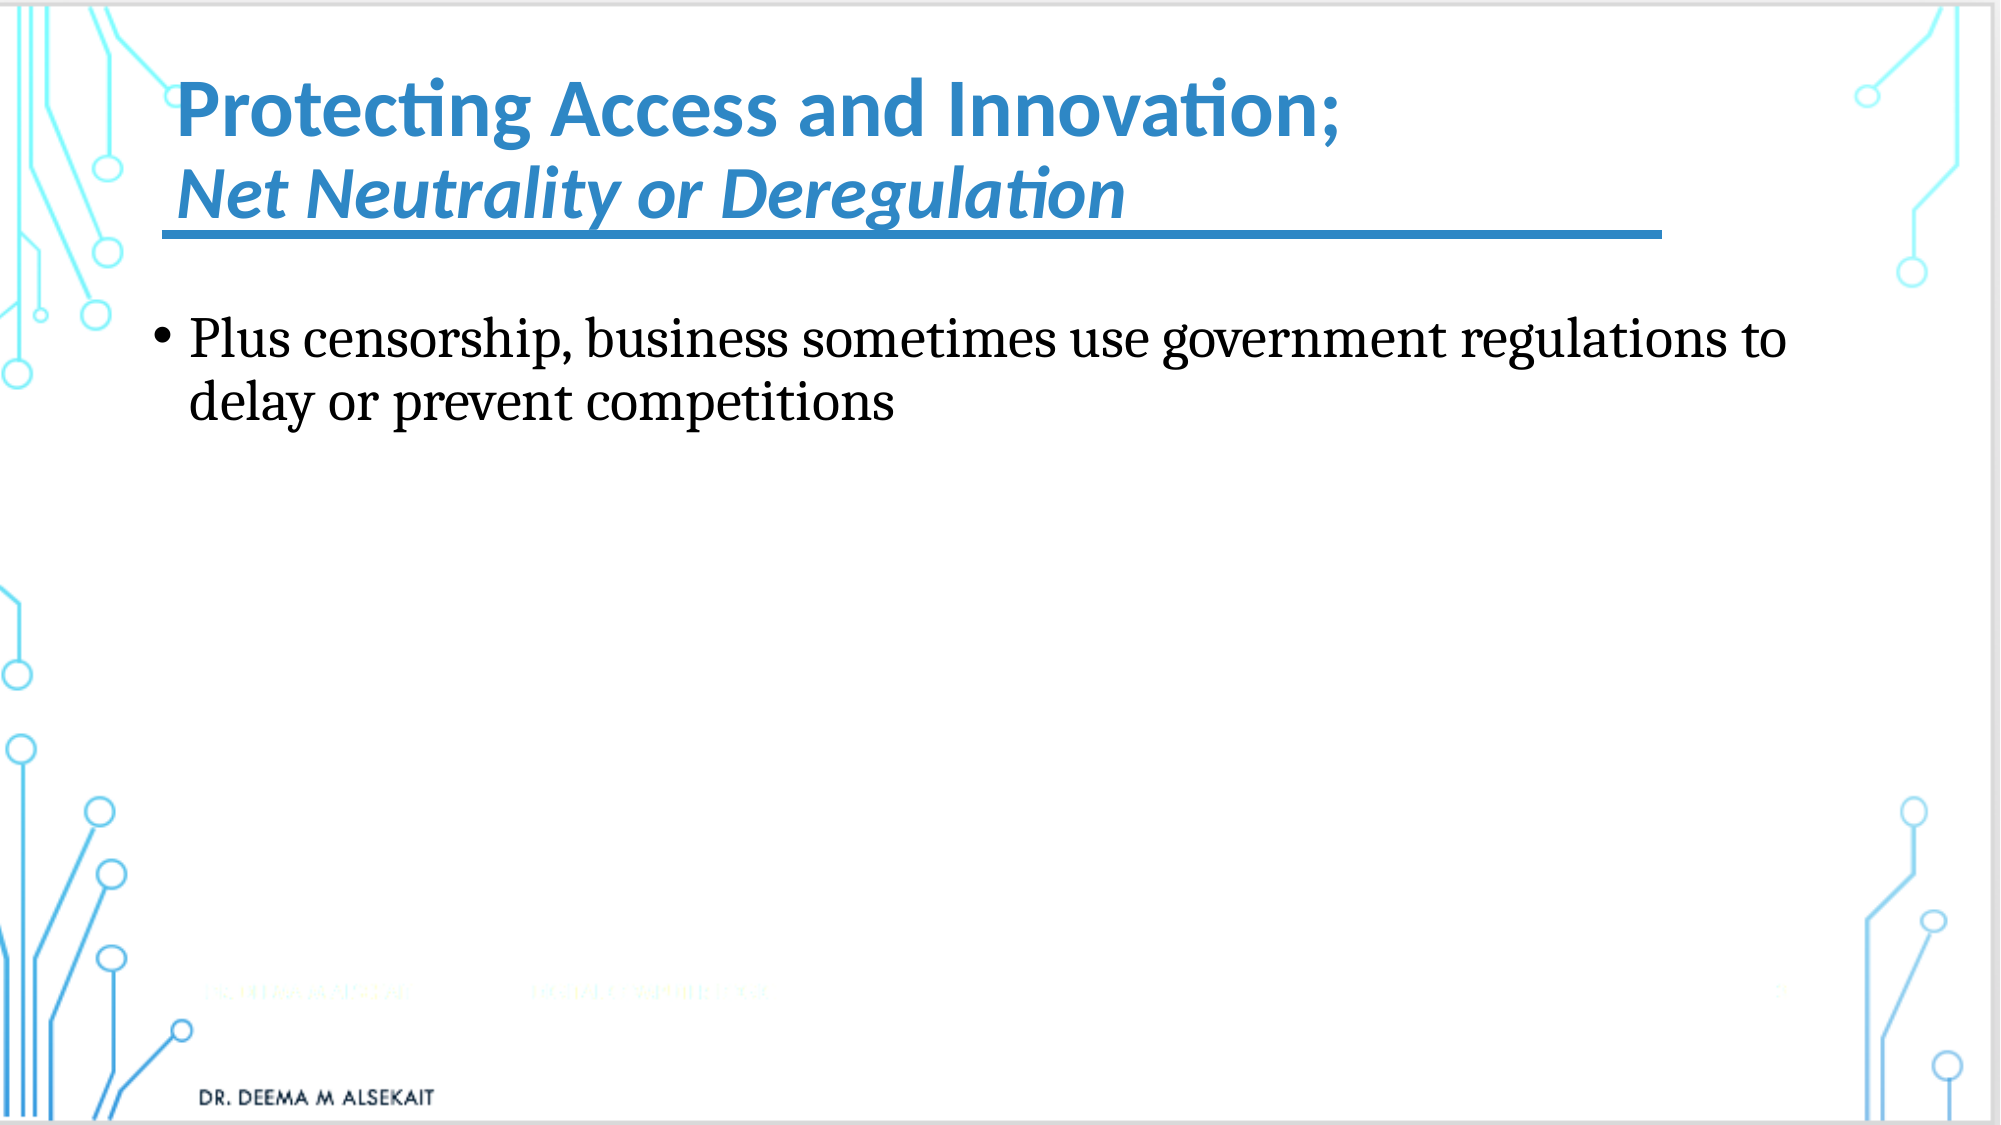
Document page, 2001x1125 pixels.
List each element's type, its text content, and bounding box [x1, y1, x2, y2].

title Protecting Access and Innovation; Net Neutrality or Deregulation [161, 40, 1887, 259]
list Plus censorship, business sometimes use government regulations to delay or prevent competitions [137, 299, 1863, 1014]
picture [0, 0, 2001, 1125]
